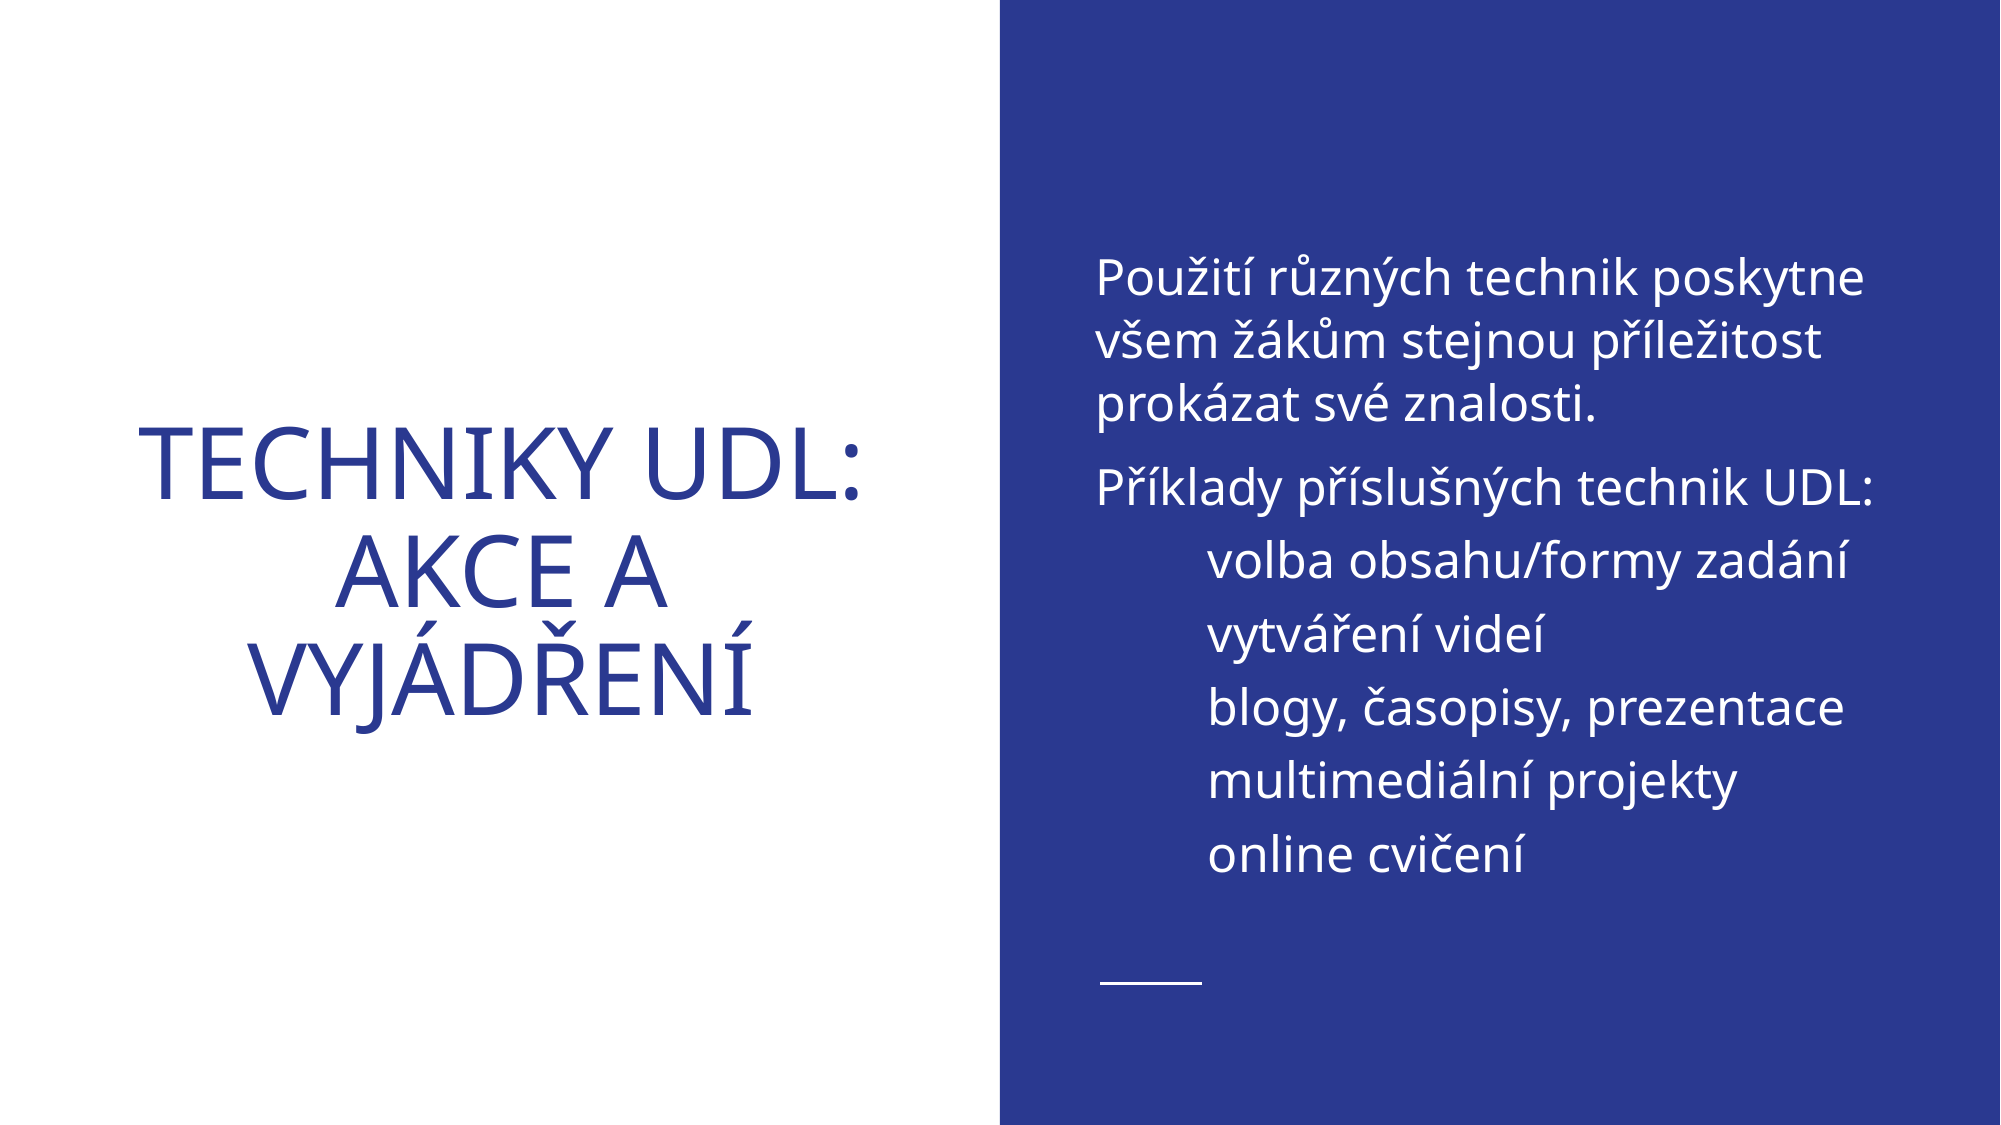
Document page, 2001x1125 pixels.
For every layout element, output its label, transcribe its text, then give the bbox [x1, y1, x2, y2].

title TECHNIKY UDL: AKCE A VYJÁDŘENÍ [59, 380, 945, 745]
list Použití různých technik poskytne všem žákům stejnou příležitost prokázat své znalosti. Příklady příslušných technik UDL: volba obsahu/formy zadání vytváření videí blogy, časopisy, prezentace multimediální projekty online cvičení [1080, 158, 1920, 967]
